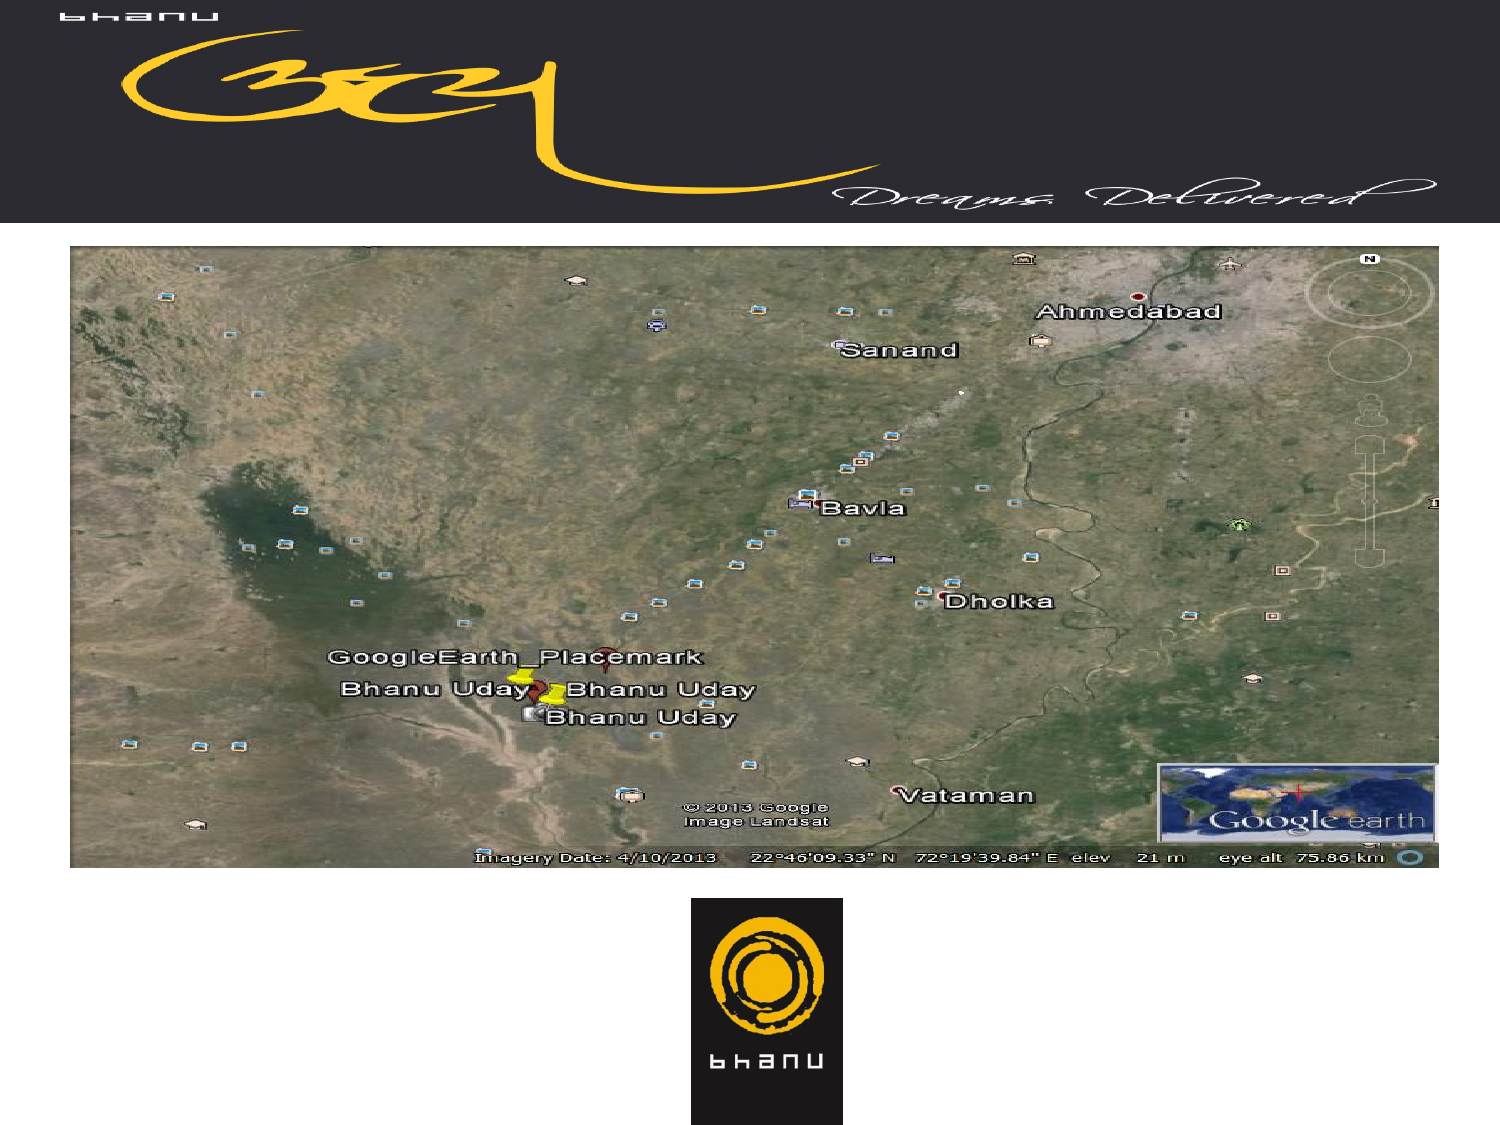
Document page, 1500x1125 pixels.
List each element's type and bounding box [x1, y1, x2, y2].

picture [691, 898, 843, 1125]
picture [70, 245, 1439, 868]
picture [0, 0, 1500, 223]
